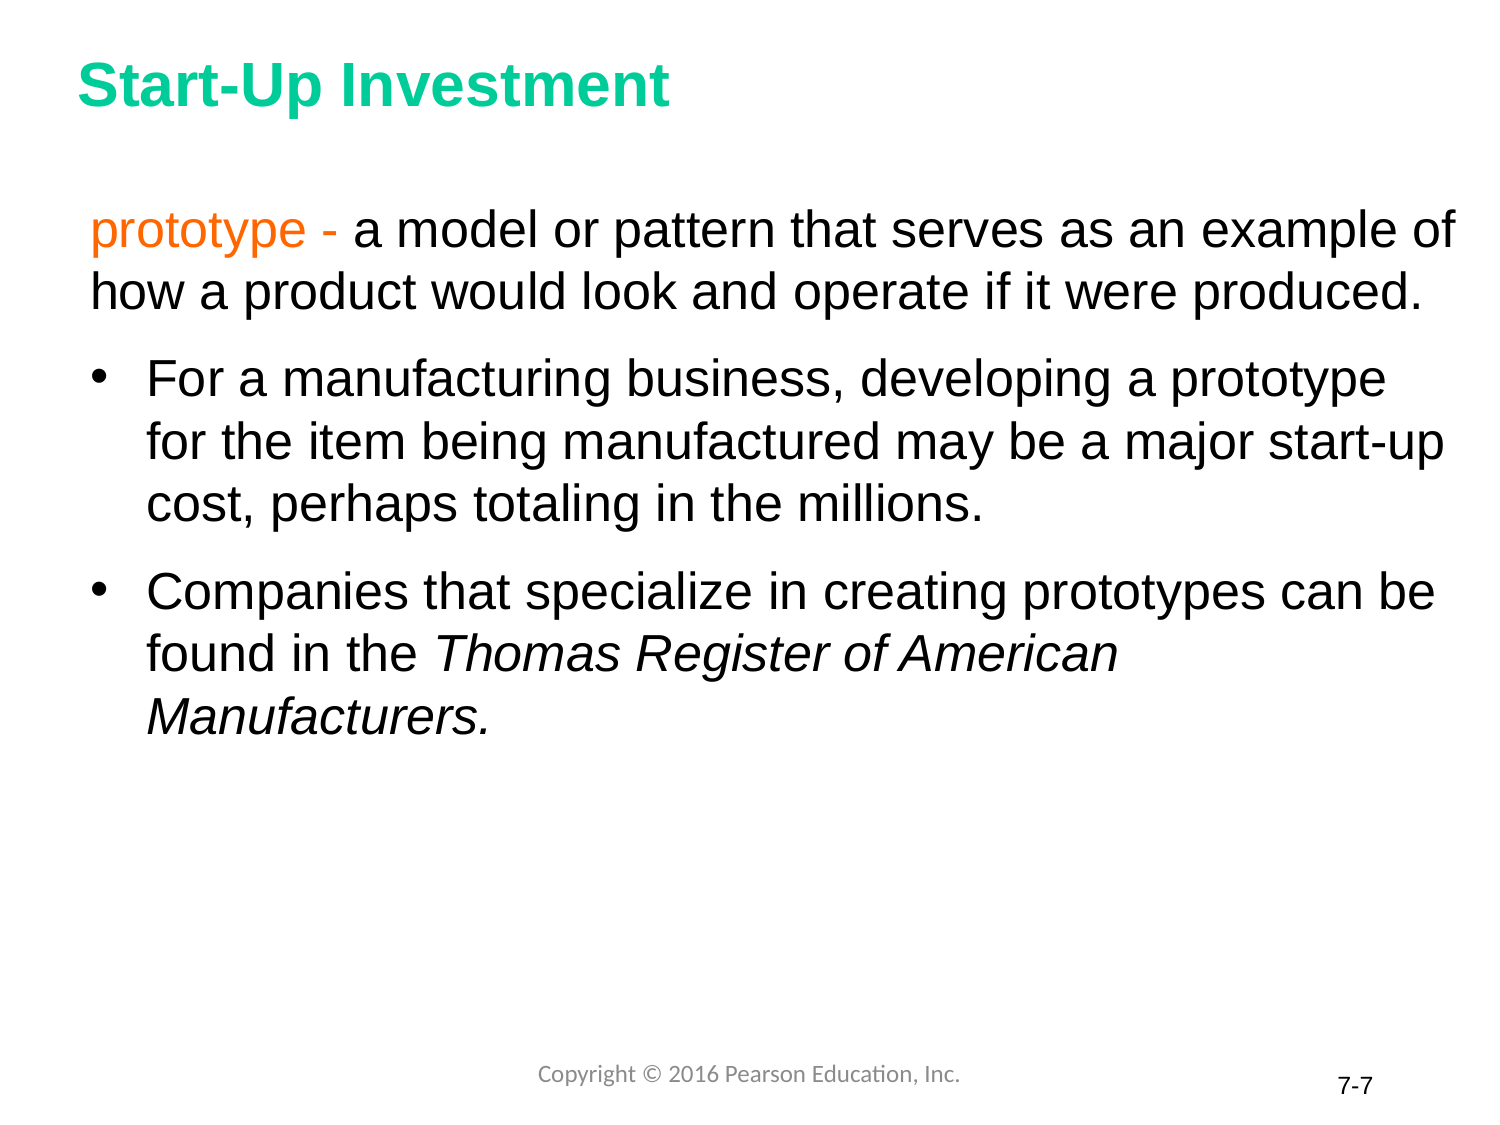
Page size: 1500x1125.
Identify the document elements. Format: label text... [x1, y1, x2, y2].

title Start-Up Investment [62, 0, 1413, 175]
footer Copyright © 2016 Pearson Education, Inc. [512, 1042, 988, 1103]
list prototype - a model or pattern that serves as an example of how a product would look and operate if it were produced. For a manufacturing business, developing a prototype for the item being manufactured may be a major start-up cost, perhaps totaling in the millions. Companies that specialize in creating prototypes can be found in the Thomas Register of American Manufacturers. [75, 187, 1475, 930]
